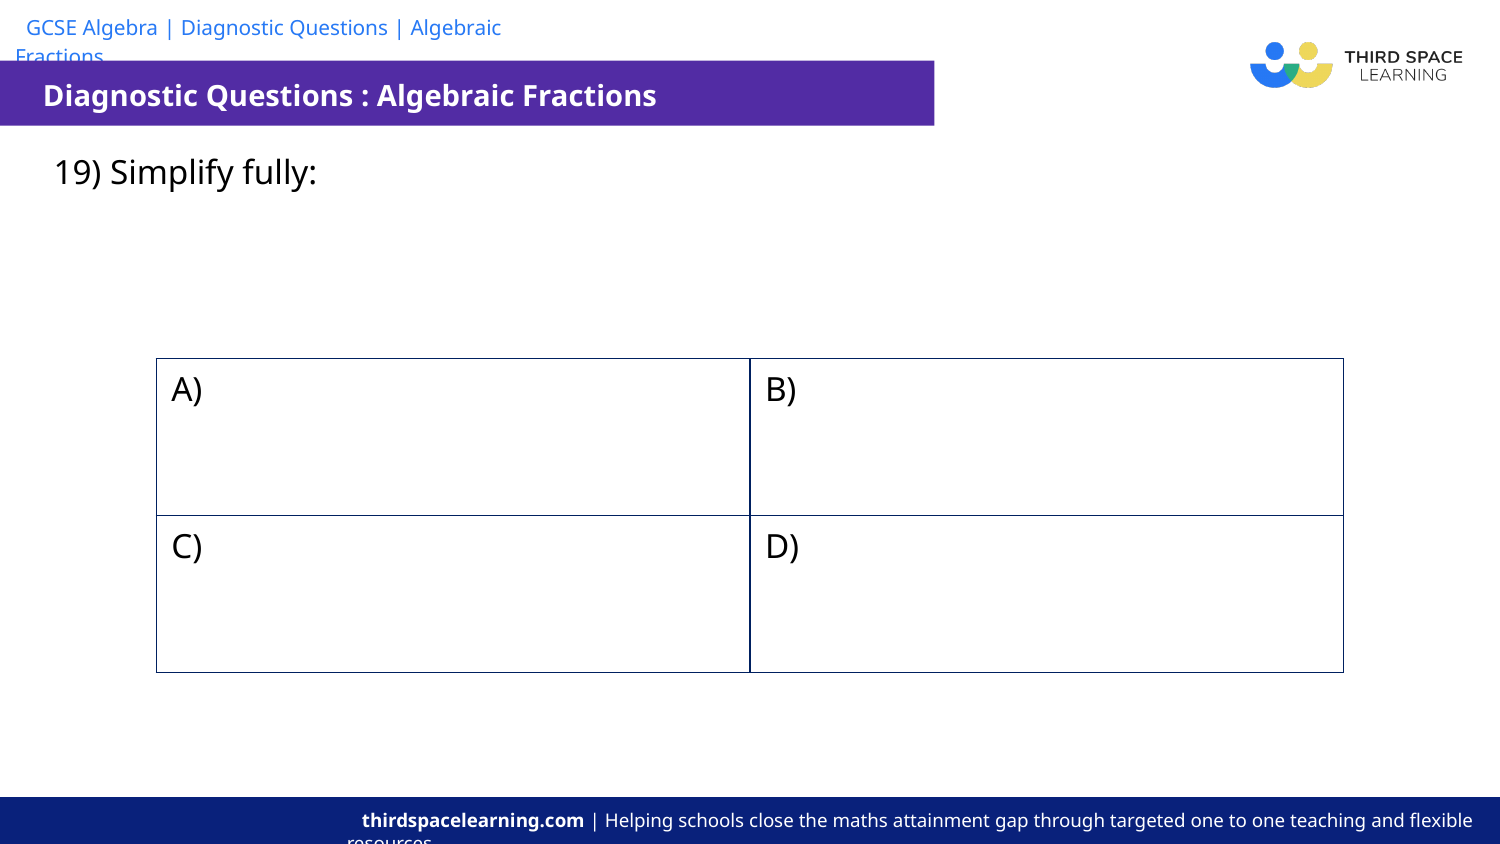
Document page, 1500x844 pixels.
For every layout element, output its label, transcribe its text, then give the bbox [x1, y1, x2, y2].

picture [1250, 33, 1465, 99]
text_box Diagnostic Questions : Algebraic Fractions [27, 61, 778, 127]
